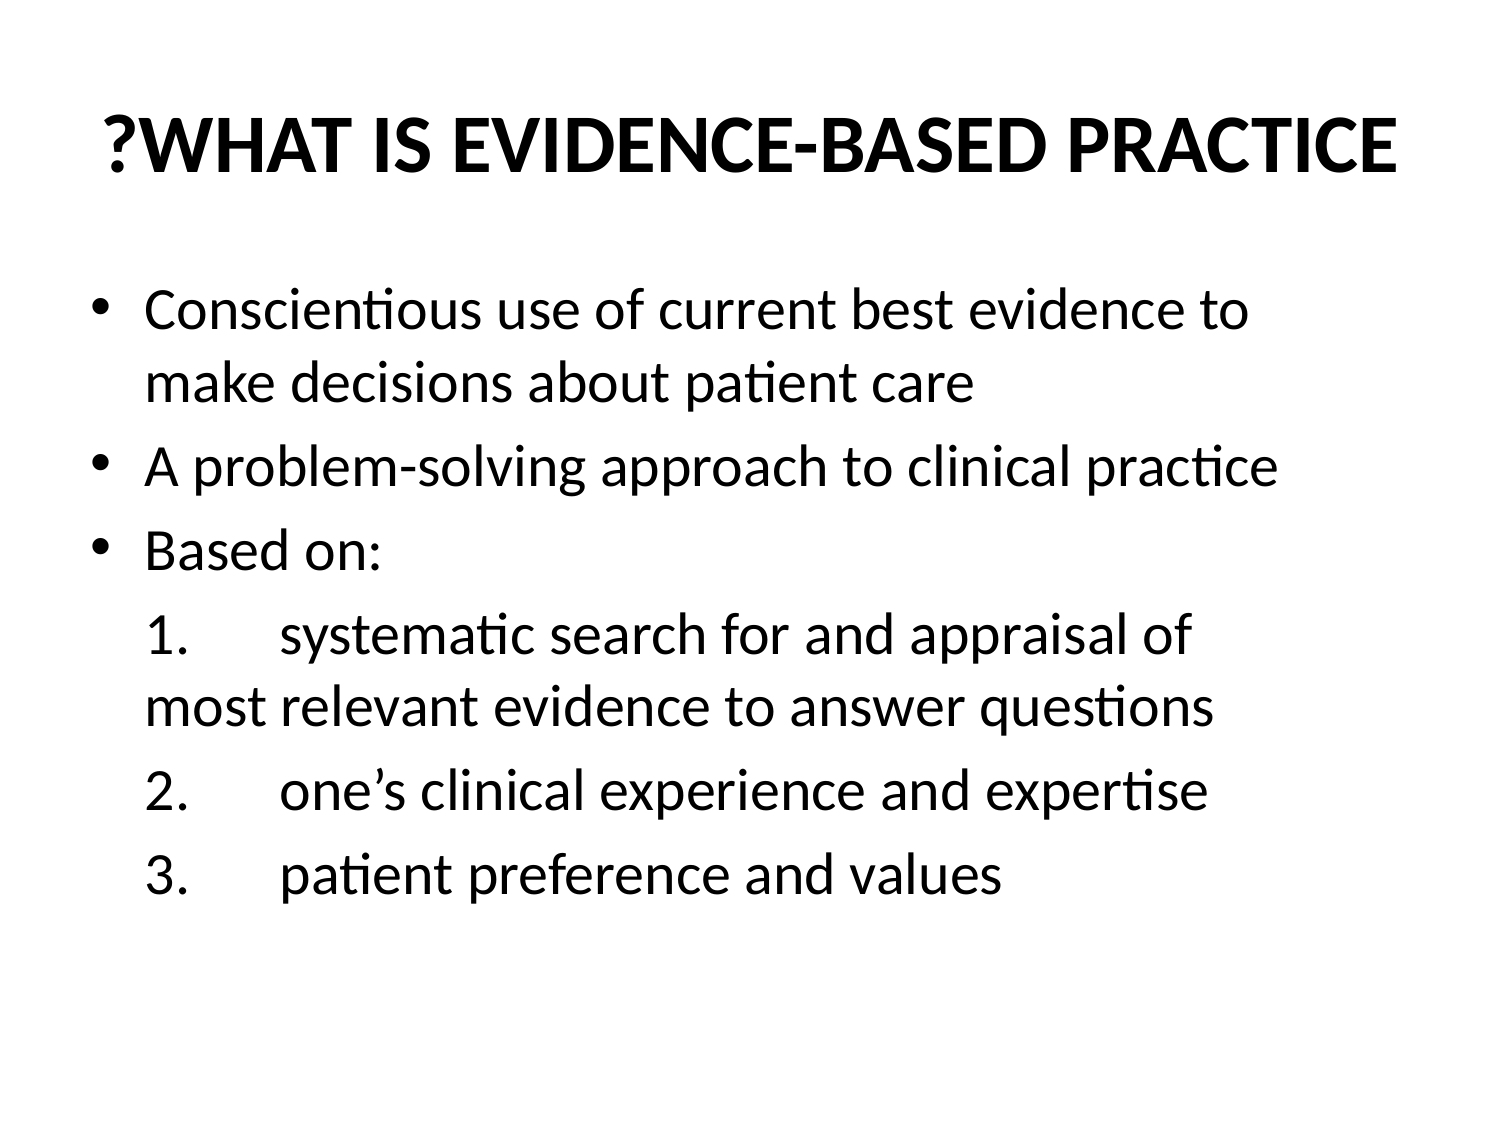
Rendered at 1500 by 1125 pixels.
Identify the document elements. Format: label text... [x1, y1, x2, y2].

list Conscientious use of current best evidence to make decisions about patient care A problem-solving approach to clinical practice Based on: 1. systematic search for and appraisal of most relevant evidence to answer questions 2. one’s clinical experience and expertise 3. patient preference and values [75, 262, 1300, 1062]
title WHAT IS EVIDENCE-BASED PRACTICE? [75, 45, 1425, 233]
